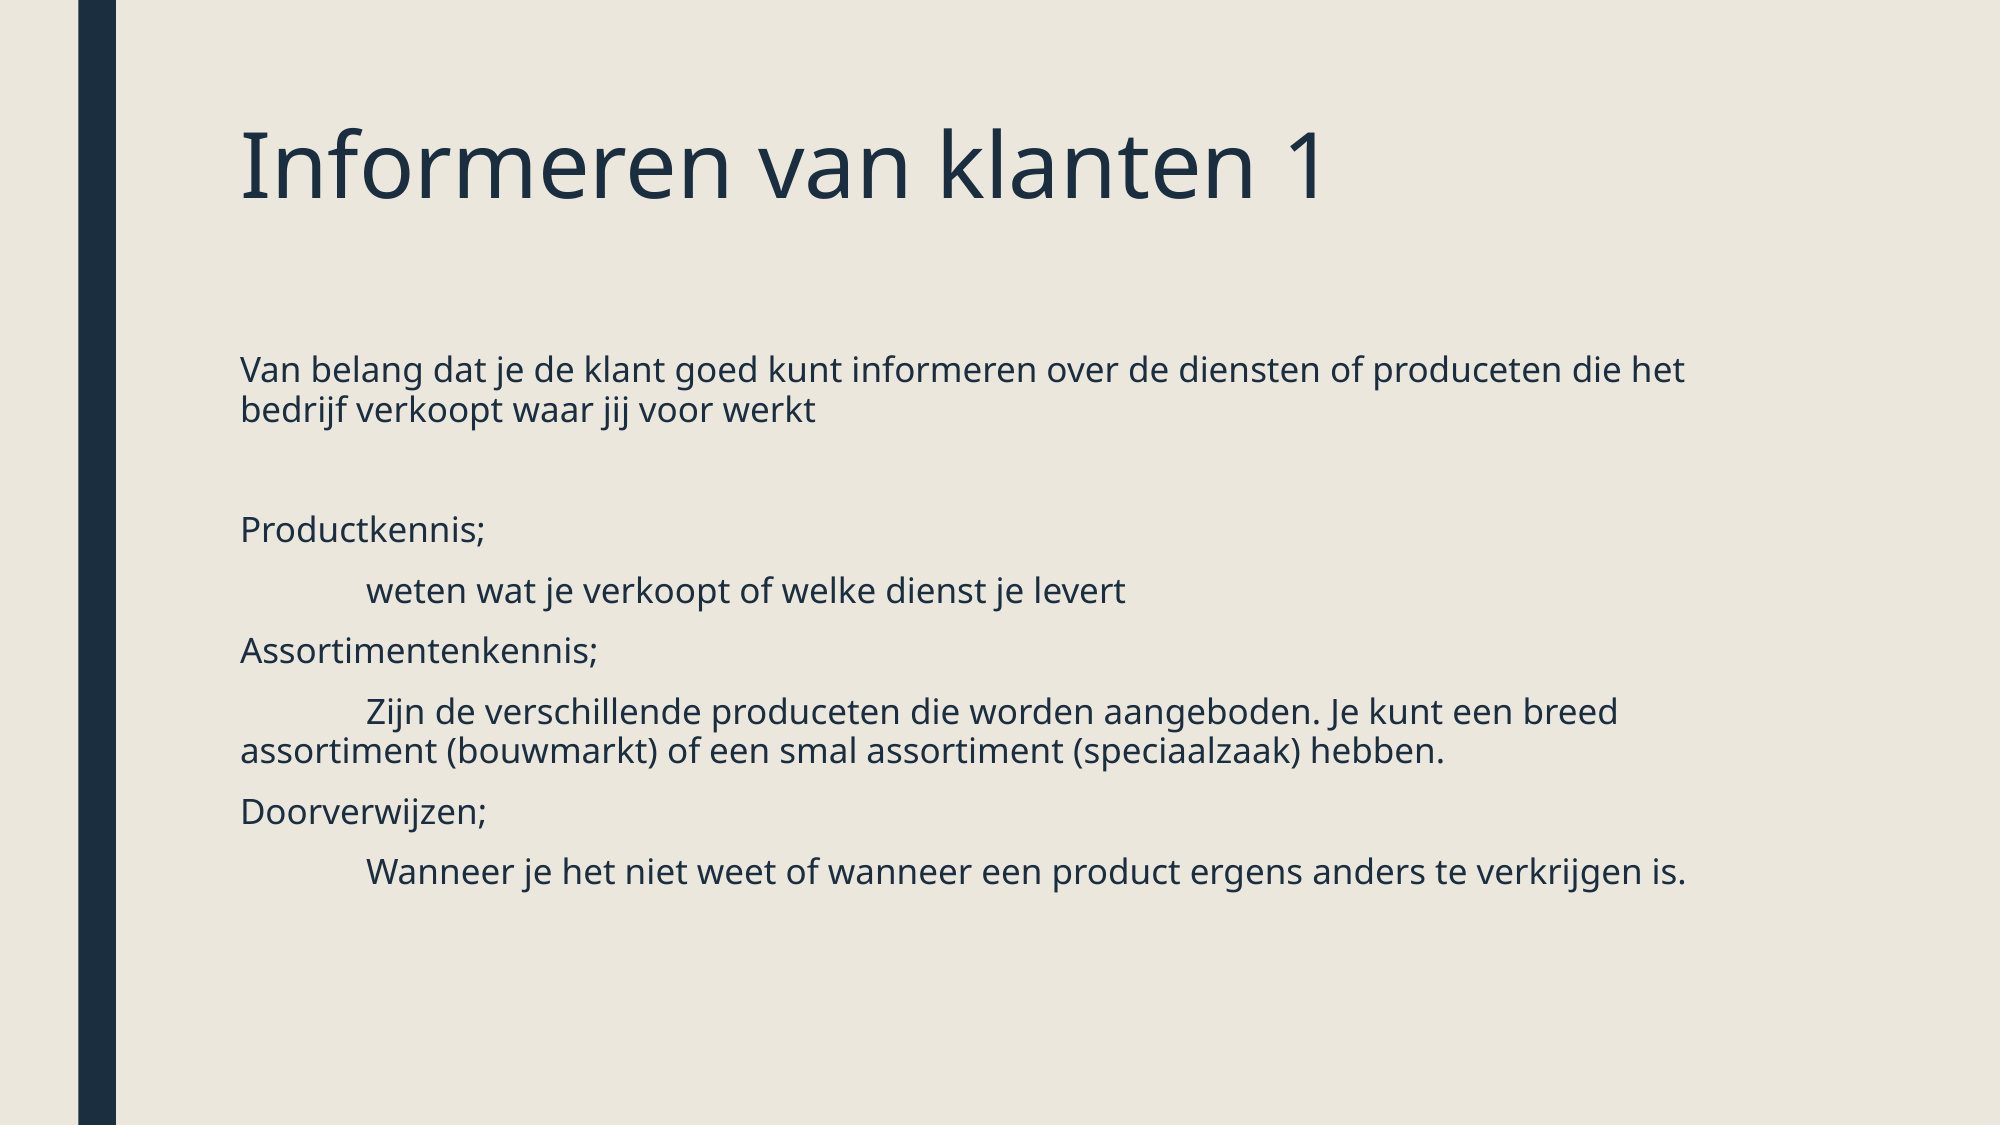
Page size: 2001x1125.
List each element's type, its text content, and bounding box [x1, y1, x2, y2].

title Informeren van klanten 1 [225, 112, 1800, 343]
list Van belang dat je de klant goed kunt informeren over de diensten of produceten die het bedrijf verkoopt waar jij voor werkt Productkennis; weten wat je verkoopt of welke dienst je levert Assortimentenkennis; Zijn de verschillende produceten die worden aangeboden. Je kunt een breed assortiment (bouwmarkt) of een smal assortiment (speciaalzaak) hebben. Doorverwijzen; Wanneer je het niet weet of wanneer een product ergens anders te verkrijgen is. [225, 343, 1800, 900]
